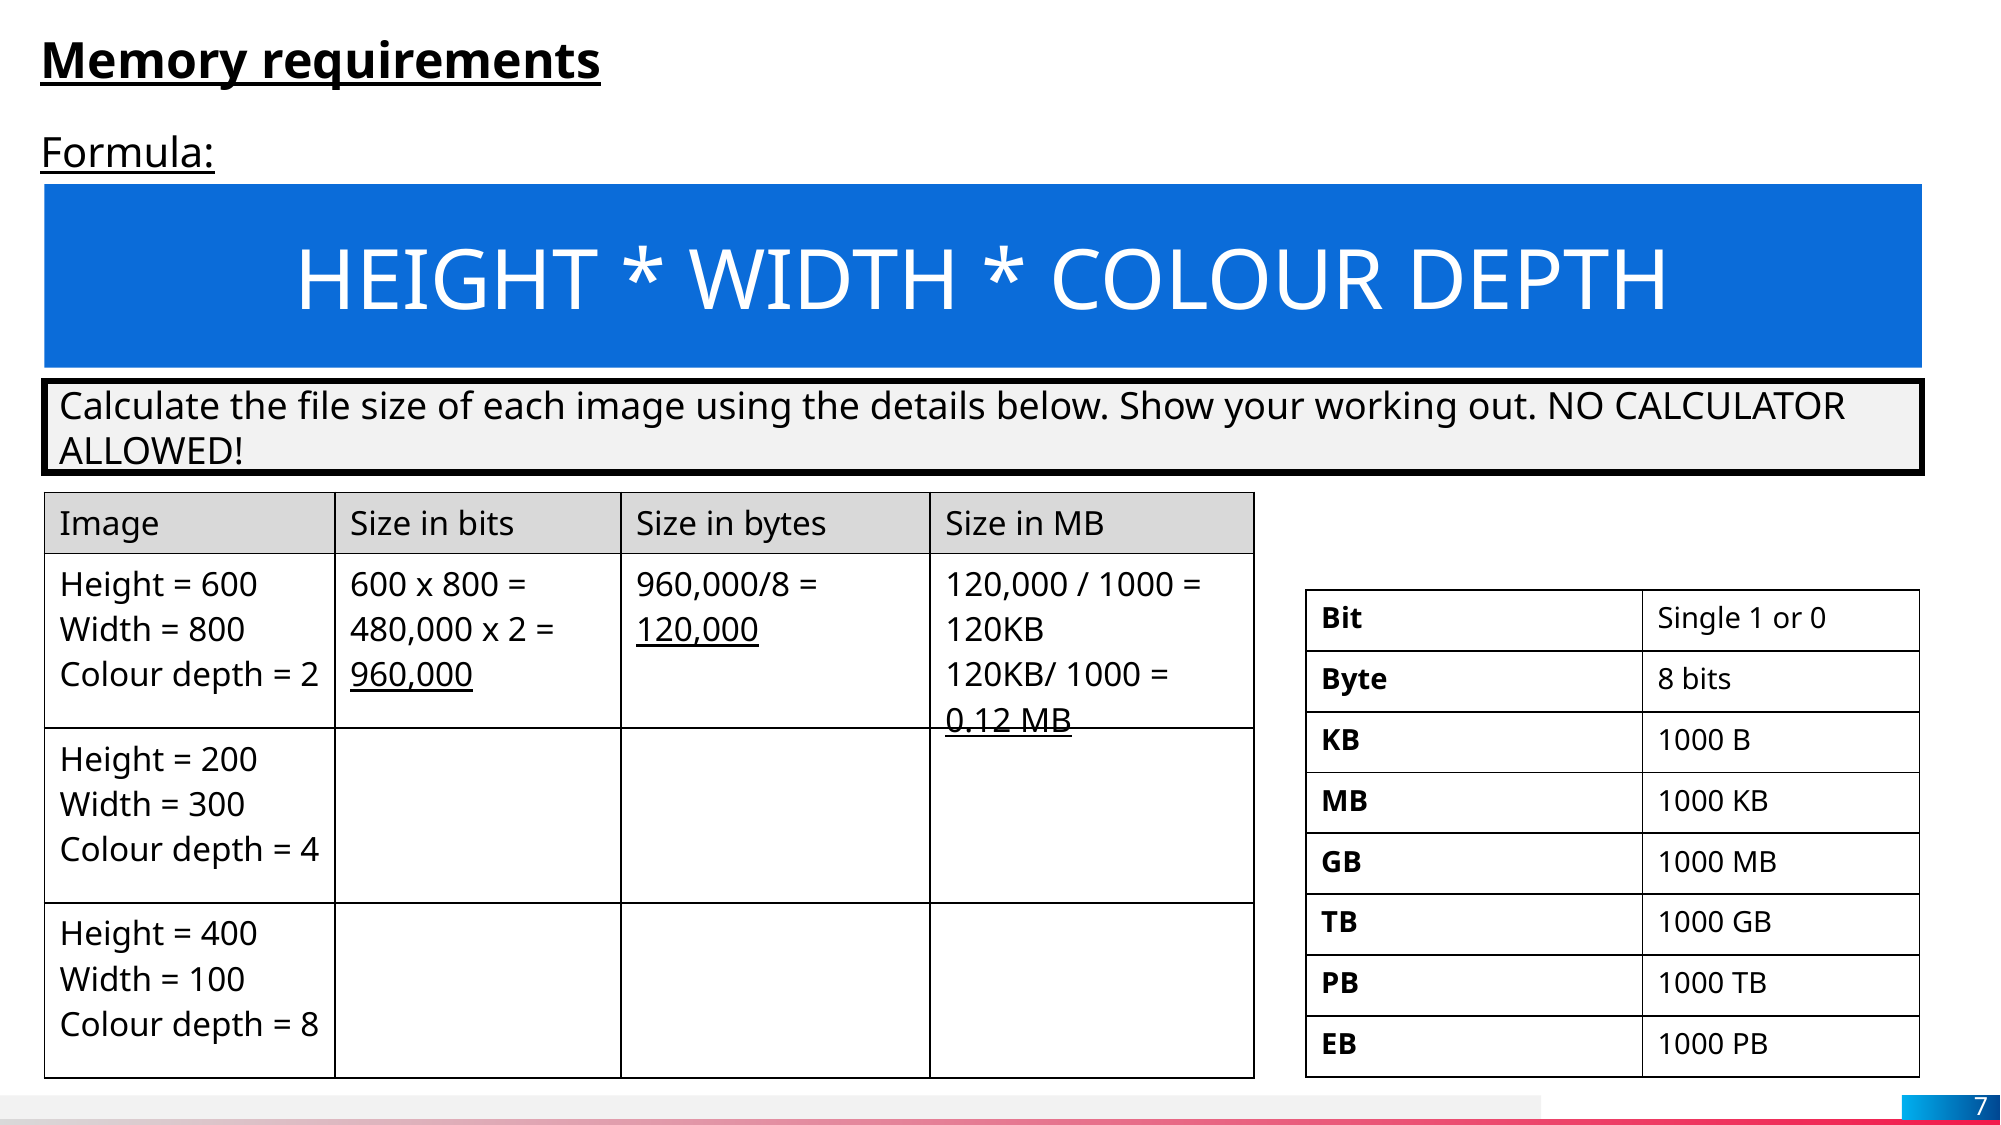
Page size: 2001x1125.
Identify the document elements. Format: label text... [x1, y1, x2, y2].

table_cell 8 bits [1643, 652, 1919, 711]
table_cell TB [1307, 895, 1642, 954]
text_box Formula: [25, 118, 1095, 184]
table_cell 1000 KB [1643, 773, 1919, 832]
table_cell Height = 600 Width = 800 Colour depth = 2 [45, 554, 334, 727]
table_header Bit [1307, 591, 1642, 650]
table_cell 1000 B [1643, 713, 1919, 772]
table_cell 1000 TB [1643, 956, 1919, 1015]
table_cell 1000 PB [1643, 1017, 1919, 1076]
table_cell KB [1307, 713, 1642, 772]
table_cell [931, 904, 1253, 1077]
table_cell Height = 400 Width = 100 Colour depth = 8 [45, 904, 334, 1077]
table_cell [336, 729, 620, 902]
slide_number 7 [1901, 1095, 2000, 1120]
table_cell 960,000/8 = 120,000 [622, 554, 929, 727]
table_cell PB [1307, 956, 1642, 1015]
table_header Size in bits [336, 493, 620, 553]
table_header Size in MB [931, 493, 1253, 553]
table_cell GB [1307, 834, 1642, 893]
table_cell [622, 904, 929, 1077]
table_cell MB [1307, 773, 1642, 832]
table_cell Byte [1307, 652, 1642, 711]
text_box Memory requirements [25, 21, 1095, 96]
text_box Calculate the file size of each image using the details below. Show your working out. NO CALCULATOR ALLOWED! [43, 380, 1923, 474]
table_cell 600 x 800 = 480,000 x 2 = 960,000 [336, 554, 620, 727]
table_header Size in bytes [622, 493, 929, 553]
table_header Image [45, 493, 334, 553]
table_cell [336, 904, 620, 1077]
table_cell [622, 729, 929, 902]
table_cell [931, 729, 1253, 902]
table_cell EB [1307, 1017, 1642, 1076]
table_cell 1000 MB [1643, 834, 1919, 893]
text_box HEIGHT * WIDTH * COLOUR DEPTH [43, 183, 1923, 369]
table_cell 1000 GB [1643, 895, 1919, 954]
table_cell Height = 200 Width = 300 Colour depth = 4 [45, 729, 334, 902]
table_cell 120,000 / 1000 = 120KB 120KB/ 1000 = 0.12 MB [931, 554, 1253, 727]
table_header Single 1 or 0 [1643, 591, 1919, 650]
